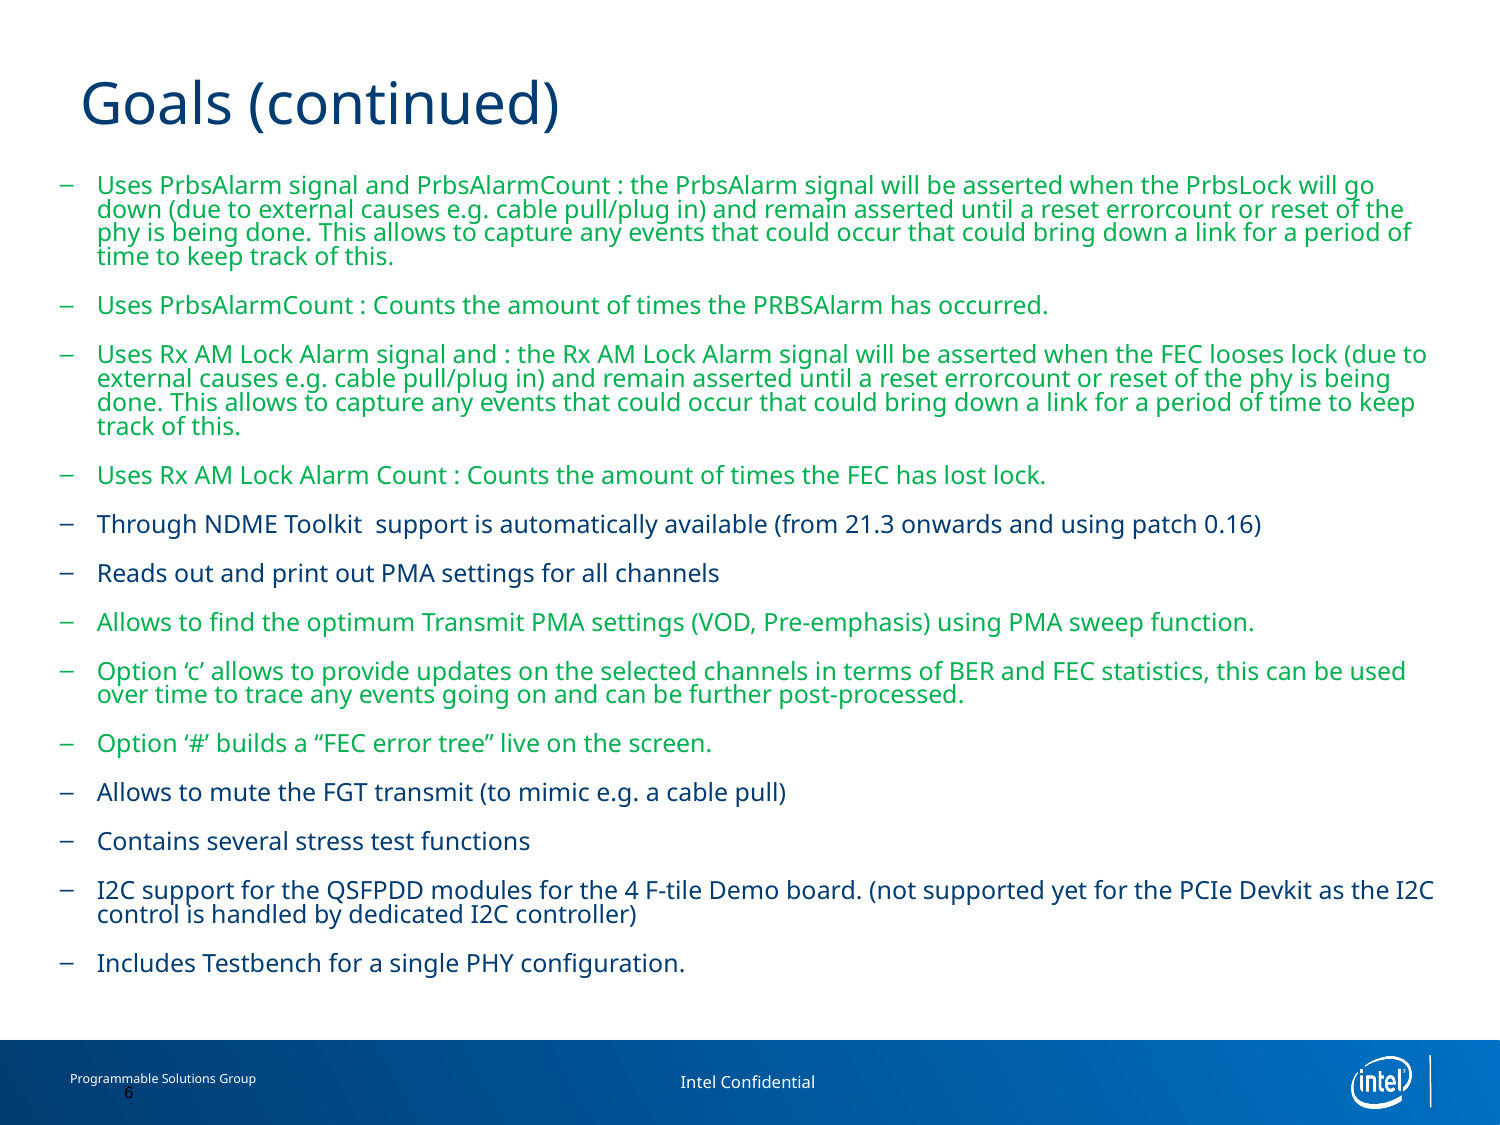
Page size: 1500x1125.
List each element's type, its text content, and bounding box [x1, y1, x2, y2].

slide_number 6 [19, 1069, 134, 1116]
picture [1351, 1056, 1412, 1109]
title Goals (continued) [80, 65, 1458, 194]
list Uses PrbsAlarm signal and PrbsAlarmCount : the PrbsAlarm signal will be asserted when the PrbsLock will go down (due to external causes e.g. cable pull/plug in) and remain asserted until a reset errorcount or reset of the phy is being done. This allows to capture any events that could occur that could bring down a link for a period of time to keep track of this. Uses PrbsAlarmCount : Counts the amount of times the PRBSAlarm has occurred. Uses Rx AM Lock Alarm signal and : the Rx AM Lock Alarm signal will be asserted when the FEC looses lock (due to external causes e.g. cable pull/plug in) and remain asserted until a reset errorcount or reset of the phy is being done. This allows to capture any events that could occur that could bring down a link for a period of time to keep track of this. Uses Rx AM Lock Alarm Count : Counts the amount of times the FEC has lost lock. Through NDME Toolkit support is automatically available (from 21.3 onwards and using patch 0.16) Reads out and print out PMA settings for all channels Allows to find the optimum Transmit PMA settings (VOD, Pre-emphasis) using PMA sweep function. Option ‘c’ allows to provide updates on the selected channels in terms of BER and FEC statistics, this can be used over time to trace any events going on and can be further post-processed. Option ‘#’ builds a “FEC error tree” live on the screen. Allows to mute the FGT transmit (to mimic e.g. a cable pull) Contains several stress test functions I2C support for the QSFPDD modules for the 4 F-tile Demo board. (not supported yet for the PCIe Devkit as the I2C control is handled by dedicated I2C controller) Includes Testbench for a single PHY configuration. [59, 174, 1441, 939]
